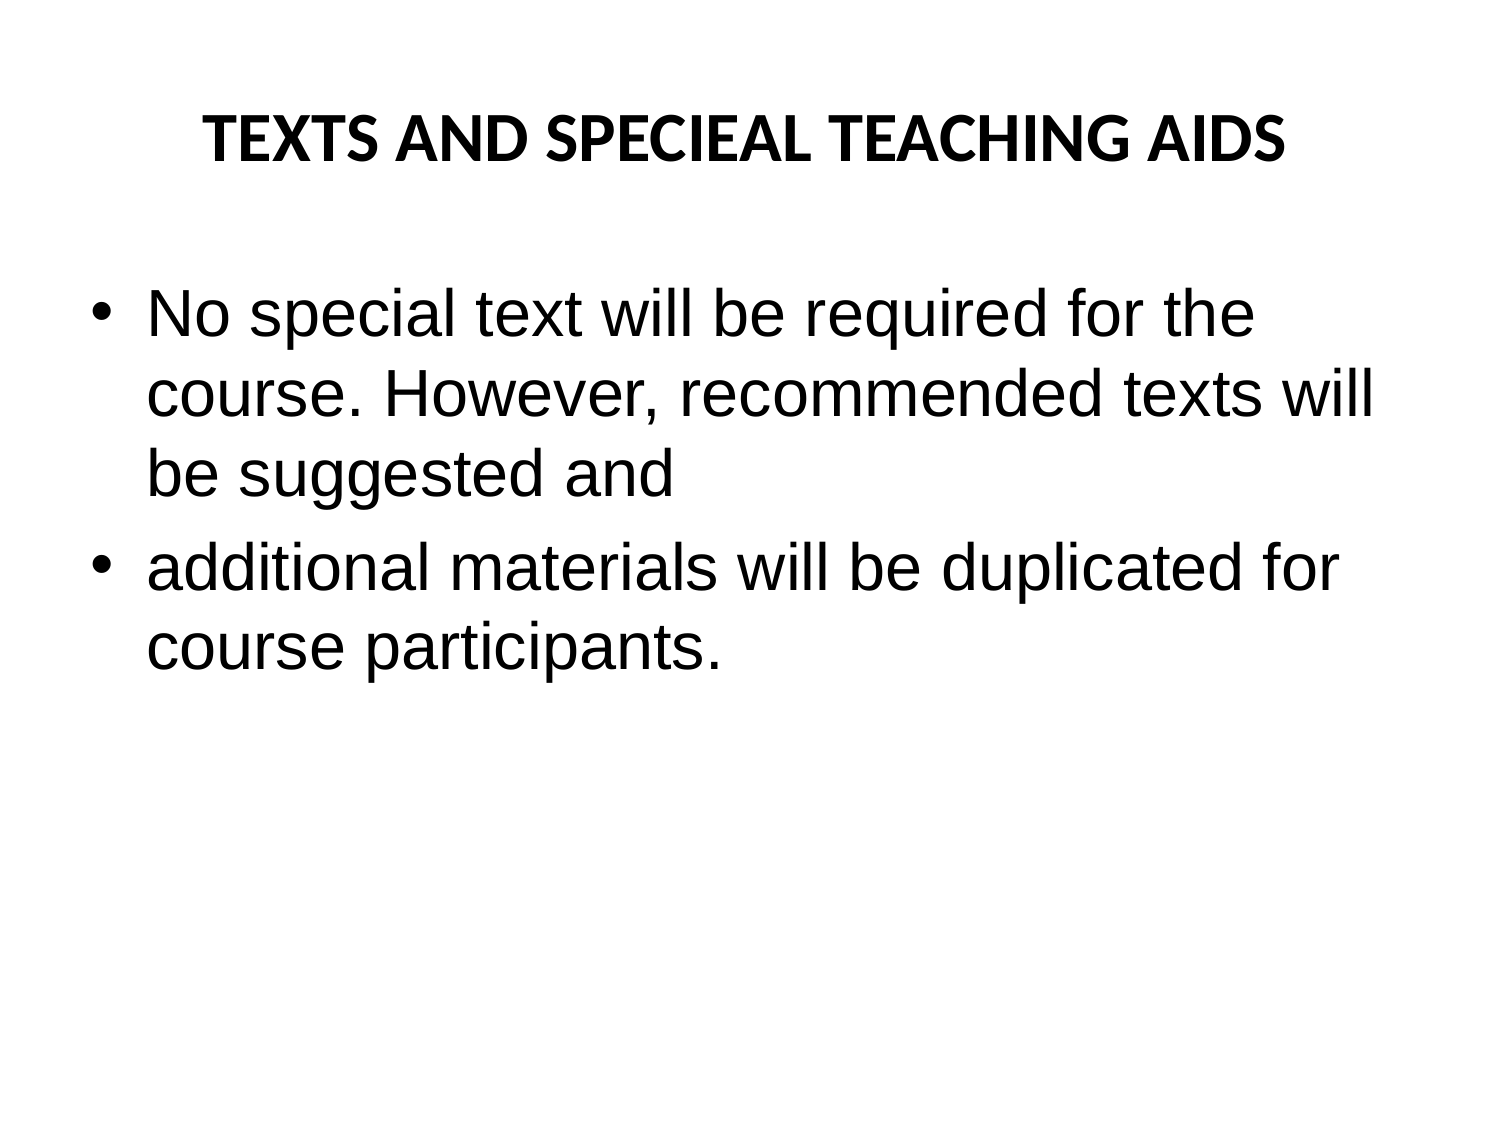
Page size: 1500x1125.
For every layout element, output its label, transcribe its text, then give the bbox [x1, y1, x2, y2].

list No special text will be required for the course. However, recommended texts will be suggested and additional materials will be duplicated for course participants. [75, 262, 1425, 1005]
title TEXTS AND SPECIEAL TEACHING AIDS [70, 82, 1421, 270]
